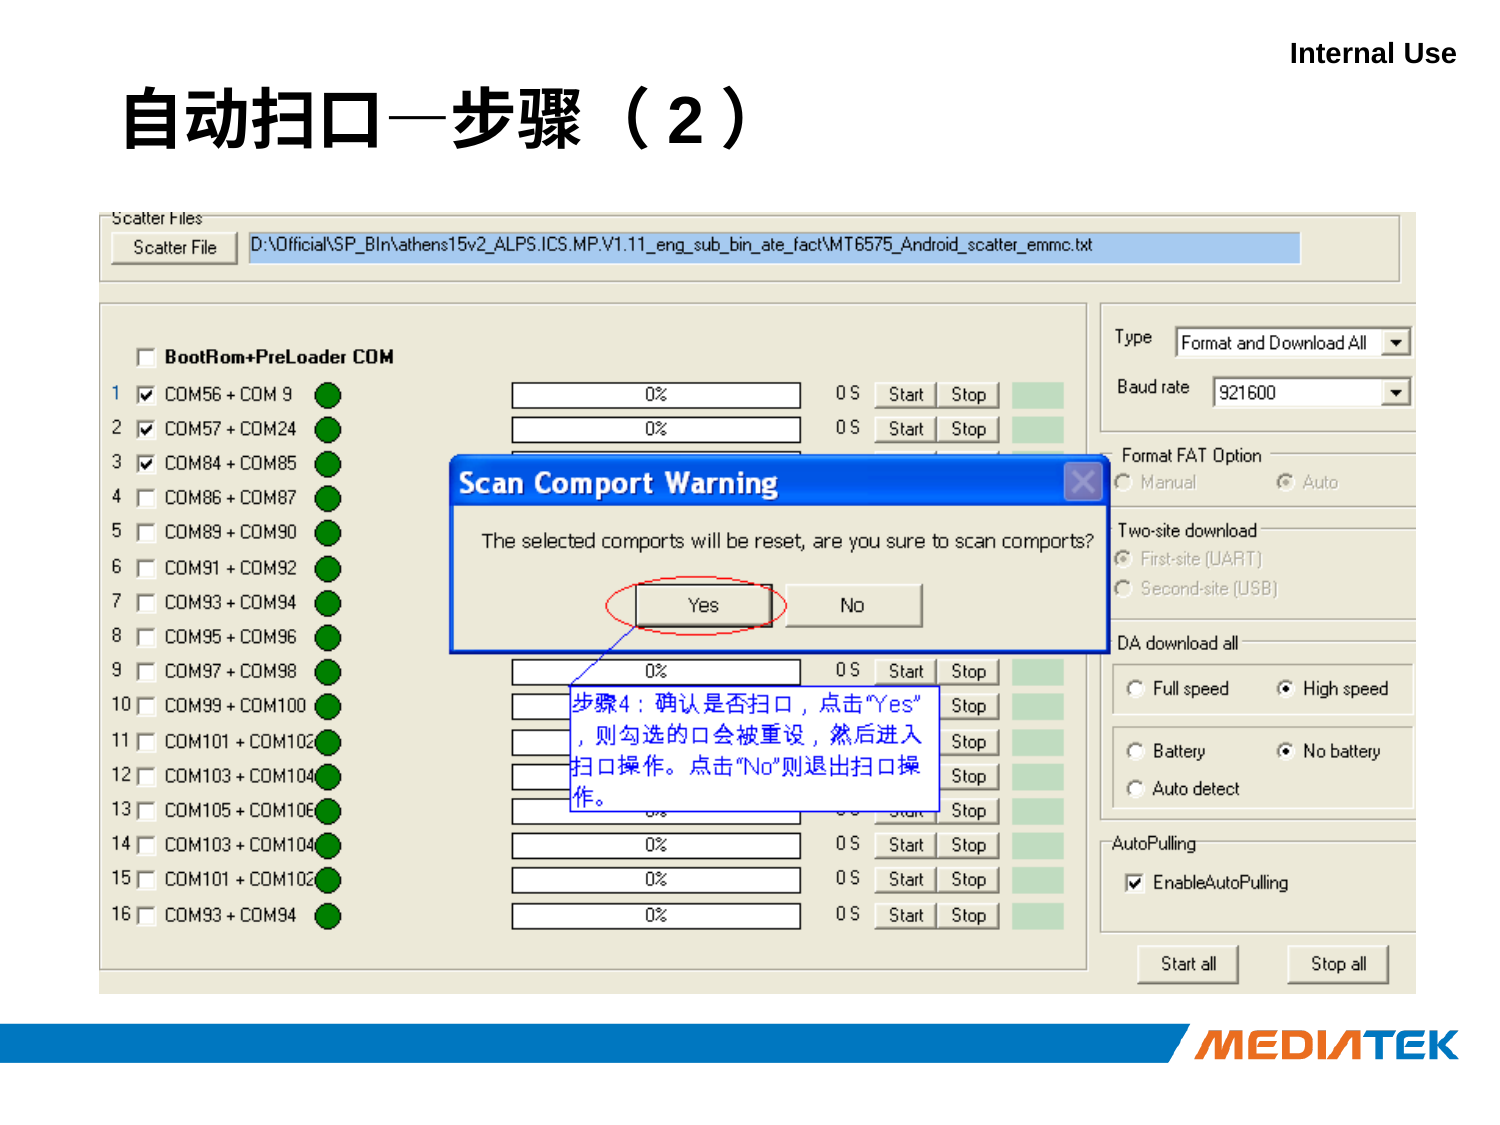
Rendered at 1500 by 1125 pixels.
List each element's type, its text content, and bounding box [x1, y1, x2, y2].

picture [99, 212, 1416, 994]
picture [0, 1023, 1459, 1063]
title 自动扫口—步骤（2） [101, 62, 1425, 172]
